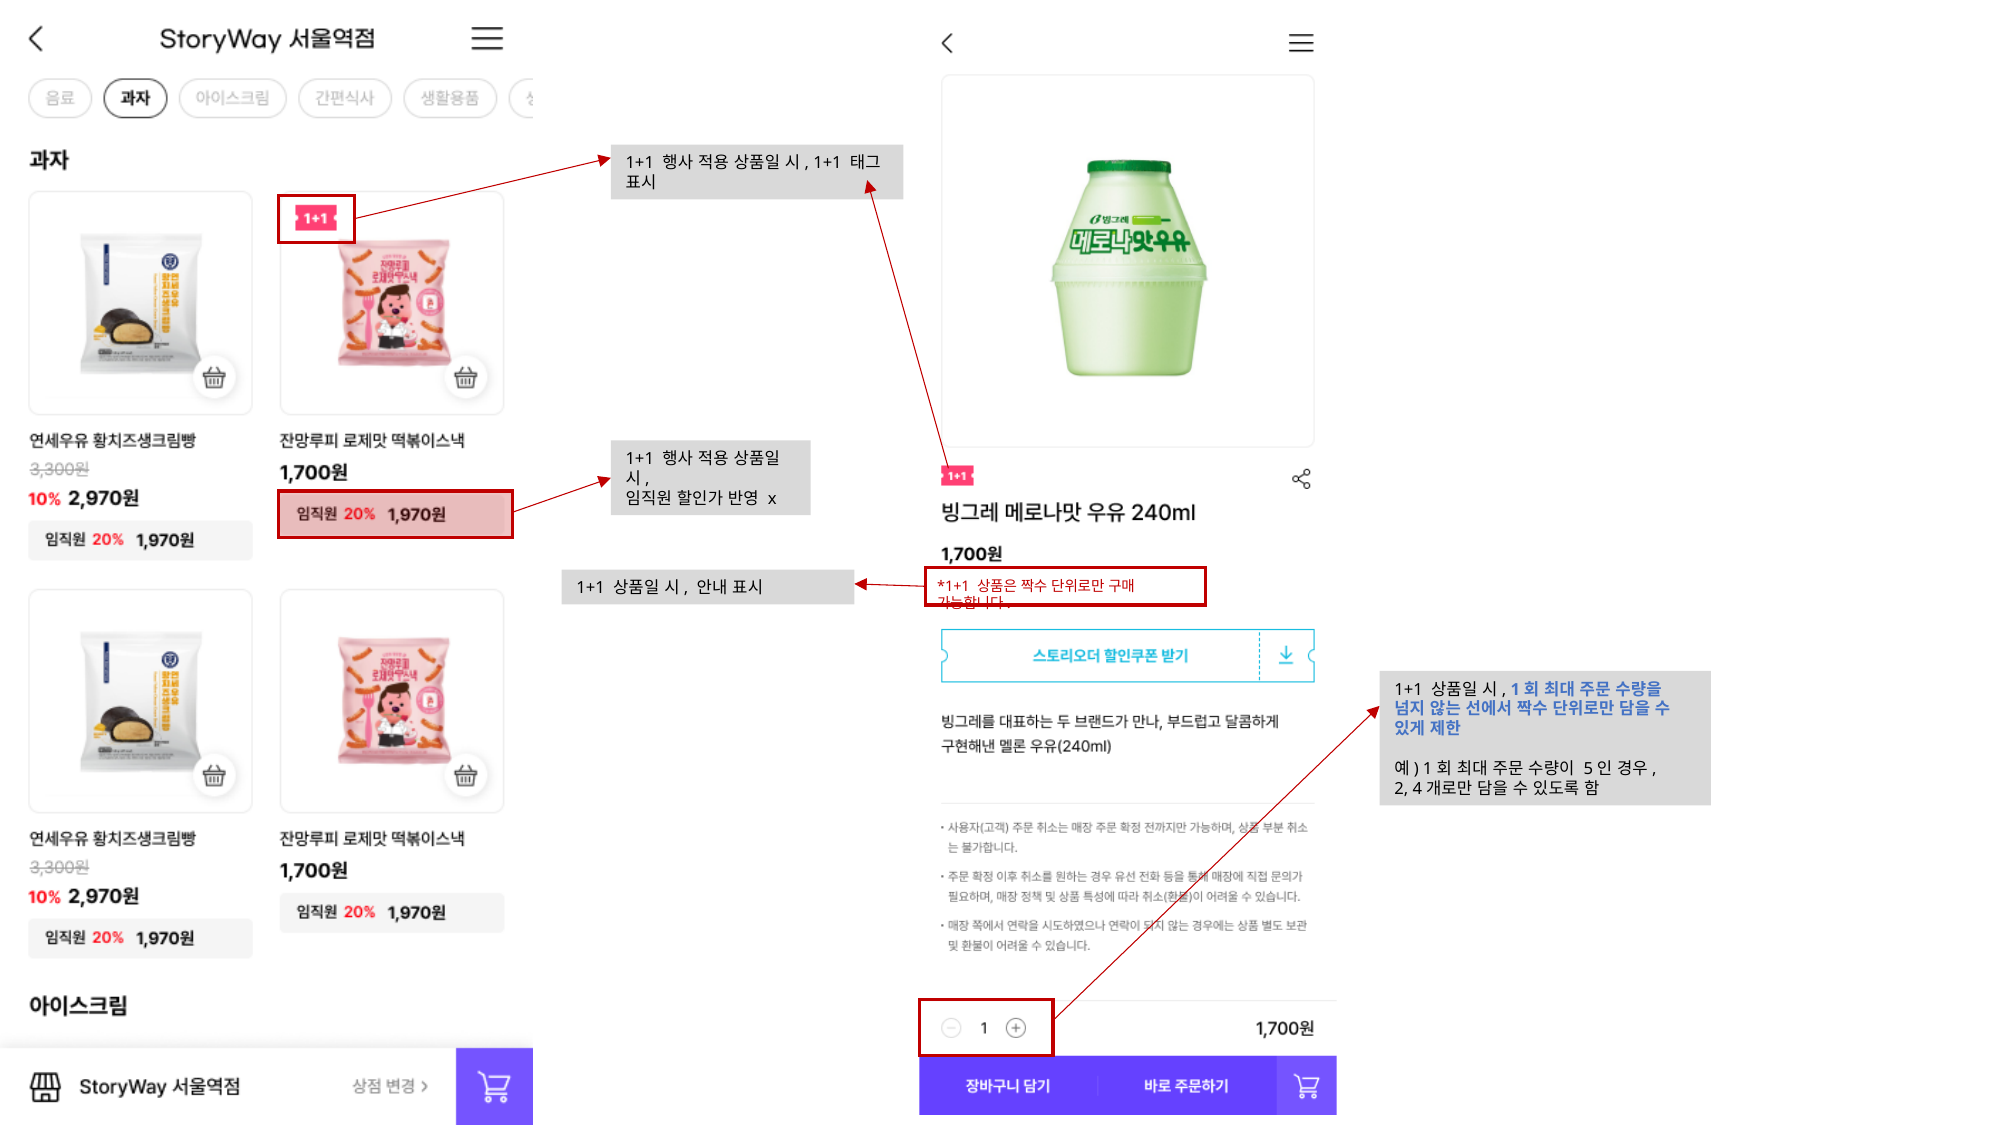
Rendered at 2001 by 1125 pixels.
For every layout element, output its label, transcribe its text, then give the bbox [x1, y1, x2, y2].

picture [0, 0, 533, 1125]
text_box 1+1 행사 적용 상품일 시, 임직원 할인가 반영 x [610, 440, 811, 516]
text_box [854, 583, 926, 587]
text_box 1+1 상품일 시, 안내 표시 [561, 569, 855, 605]
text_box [867, 180, 949, 469]
text_box 1+1 행사 적용 상품일 시, 1+1 태그 표시 [610, 144, 904, 200]
text_box [924, 575, 1206, 606]
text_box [354, 157, 611, 219]
picture [919, 616, 1337, 1115]
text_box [512, 468, 611, 513]
picture [919, 12, 1337, 575]
text_box *1+1 상품은 짝수 단위로만 구매 가능합니다. [922, 575, 1215, 616]
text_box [1053, 705, 1380, 1021]
text_box 1+1 상품일 시, 1회 최대 주문 수량을 넘지 않는 선에서 짝수 단위로만 담을 수 있게 제한 예) 1회 최대 주문 수량이 5인 경우, 2, 4개로만 담을 수 있도록 함 [1379, 670, 1711, 806]
